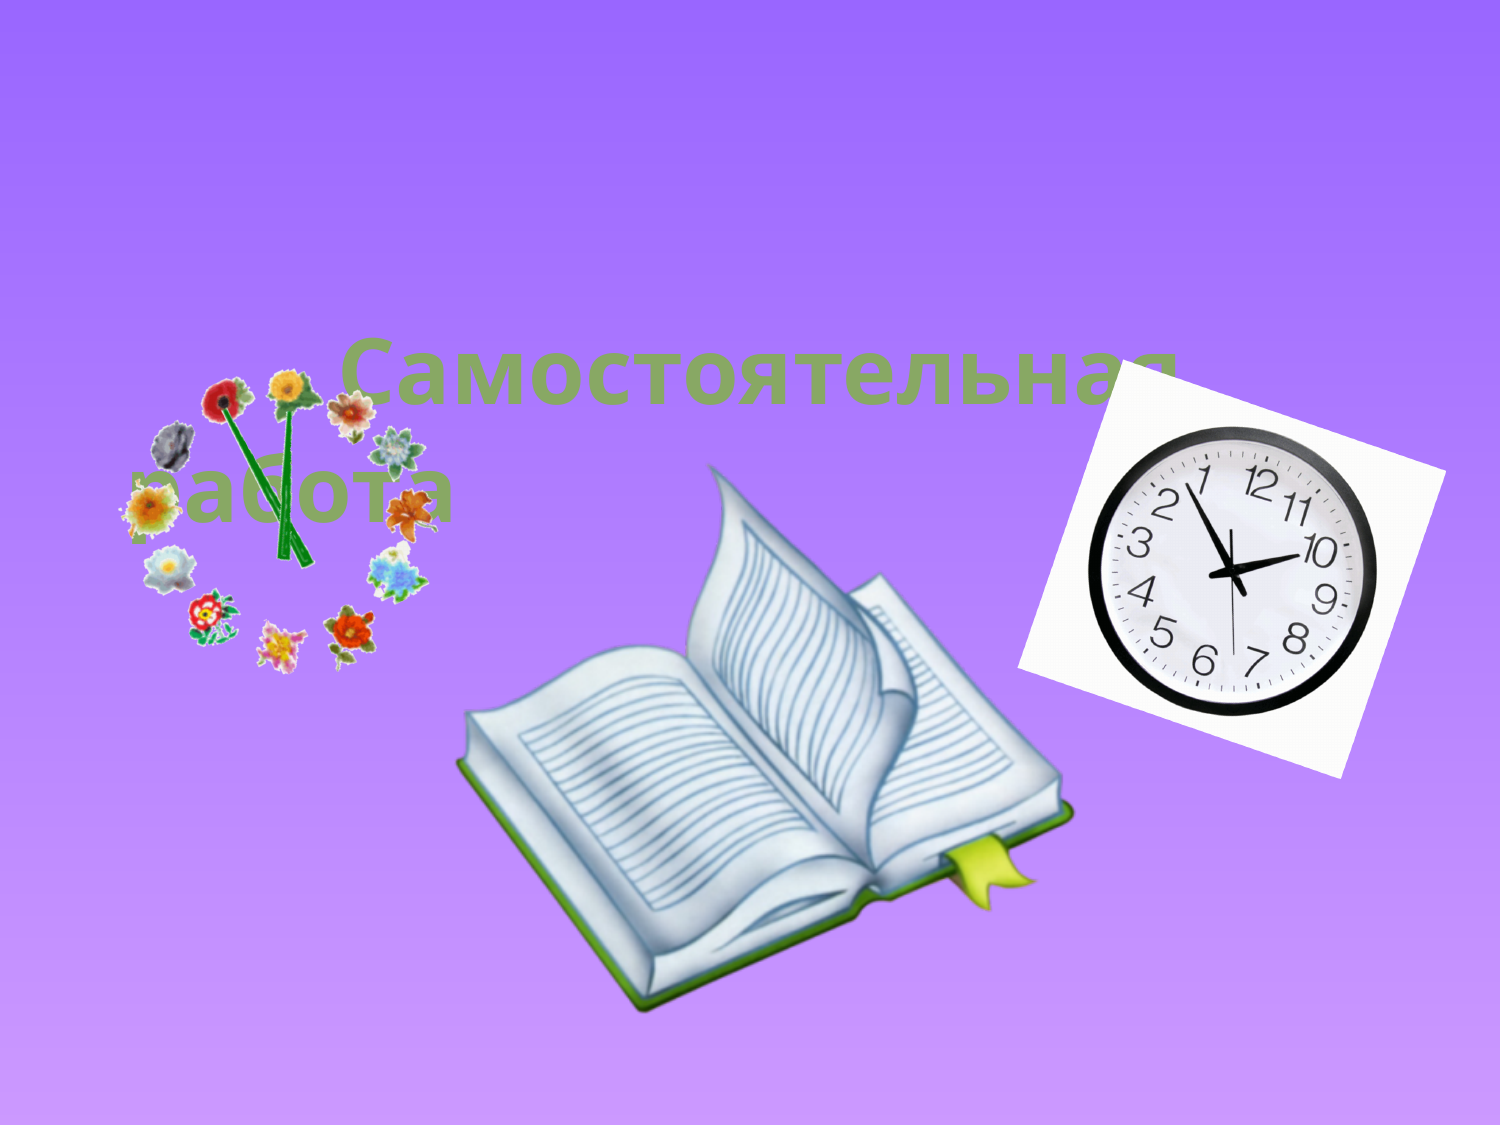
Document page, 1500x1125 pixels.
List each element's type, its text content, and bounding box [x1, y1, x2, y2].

picture [70, 300, 1446, 1030]
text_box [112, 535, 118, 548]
text_box Самостоятельная работа [112, 99, 1420, 461]
